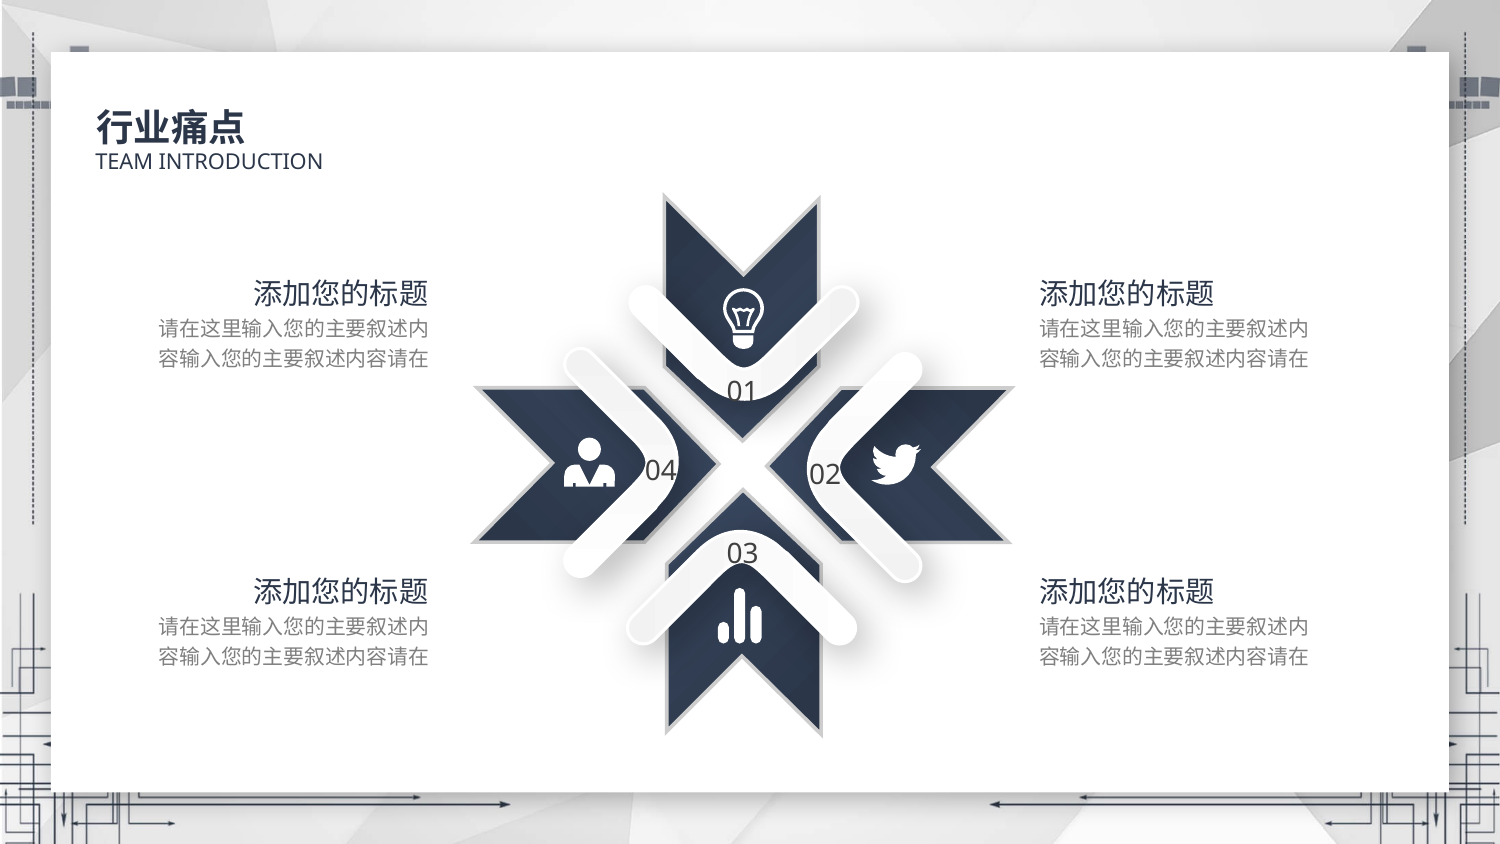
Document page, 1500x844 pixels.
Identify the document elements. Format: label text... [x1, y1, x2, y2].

picture [0, 0, 1500, 844]
text_box 添加您的标题 请在这里输入您的主要叙述内容输入您的主要叙述内容请在 [139, 261, 444, 378]
text_box 添加您的标题 请在这里输入您的主要叙述内容输入您的主要叙述内容请在 [139, 559, 444, 676]
text_box 添加您的标题 请在这里输入您的主要叙述内容输入您的主要叙述内容请在 [1024, 261, 1329, 378]
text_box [474, 196, 1012, 735]
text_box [95, 92, 340, 179]
text_box 添加您的标题 请在这里输入您的主要叙述内容输入您的主要叙述内容请在 [1024, 559, 1329, 676]
